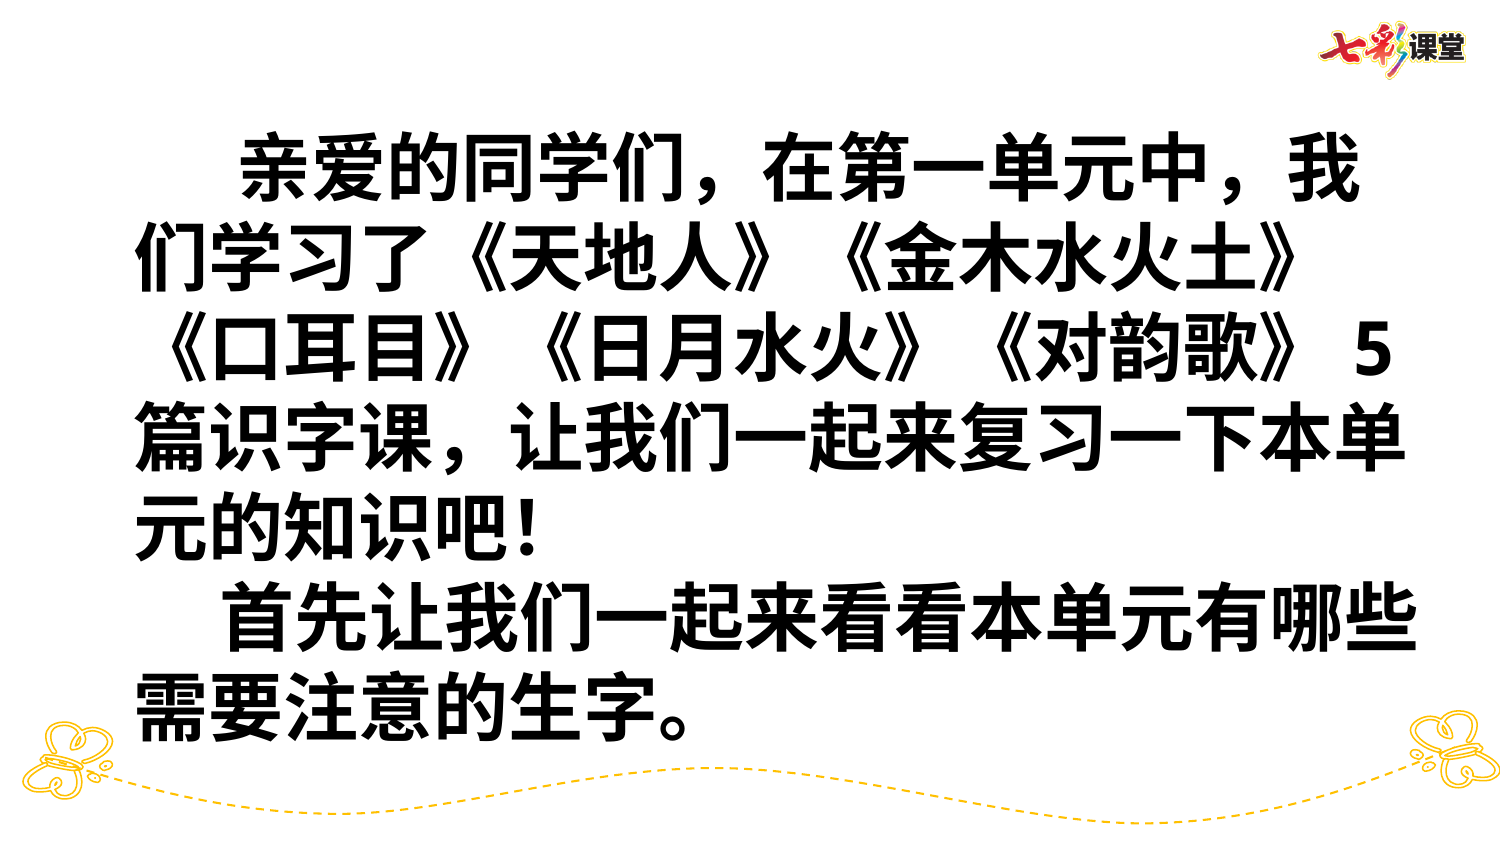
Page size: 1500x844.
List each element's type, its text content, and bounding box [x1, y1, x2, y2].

text_box 亲爱的同学们，在第一单元中，我们学习了《天地人》《金木水火土》《口耳目》《日月水火》《对韵歌》5篇识字课，让我们一起来复习一下本单元的知识吧！ 首先让我们一起来看看本单元有哪些需要注意的生字。 [122, 114, 1433, 756]
picture [1316, 20, 1468, 80]
